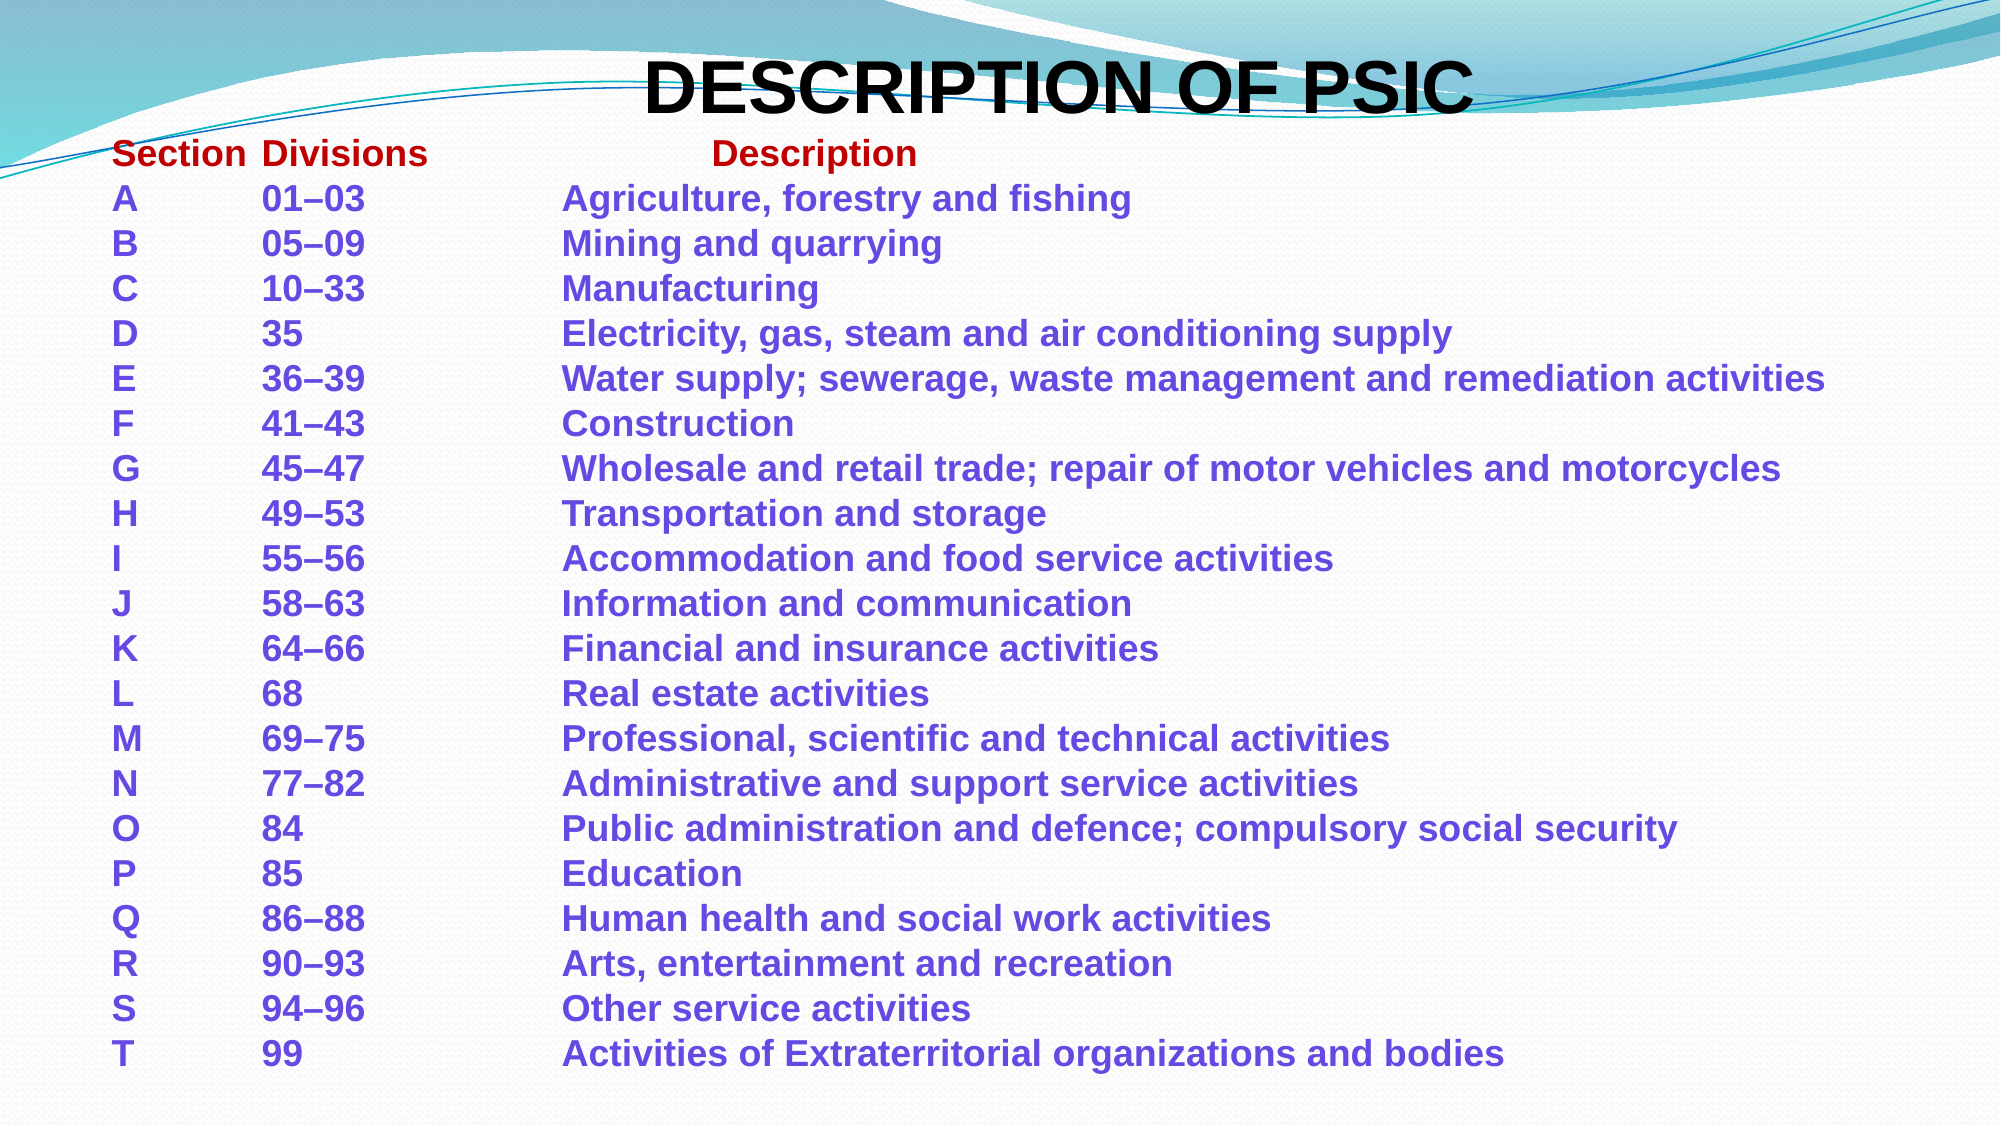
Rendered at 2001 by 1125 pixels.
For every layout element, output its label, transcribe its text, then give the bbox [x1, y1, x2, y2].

text_box Section Divisions Description A 01–03 Agriculture, forestry and fishing B 05–09 Mining and quarrying C 10–33 Manufacturing D 35 Electricity, gas, steam and air conditioning supply E 36–39 Water supply; sewerage, waste management and remediation activities F 41–43 Construction G 45–47 Wholesale and retail trade; repair of motor vehicles and motorcycles H 49–53 Transportation and storage I 55–56 Accommodation and food service activities J 58–63 Information and communication K 64–66 Financial and insurance activities L 68 Real estate activities M 69–75 Professional, scientific and technical activities N 77–82 Administrative and support service activities O 84 Public administration and defence; compulsory social security P 85 Education Q 86–88 Human health and social work activities R 90–93 Arts, entertainment and recreation S 94–96 Other service activities T 99 Activities of Extraterritorial organizations and bodies [96, 121, 1932, 1082]
text_box DESCRIPTION OF PSIC [204, 31, 1917, 121]
